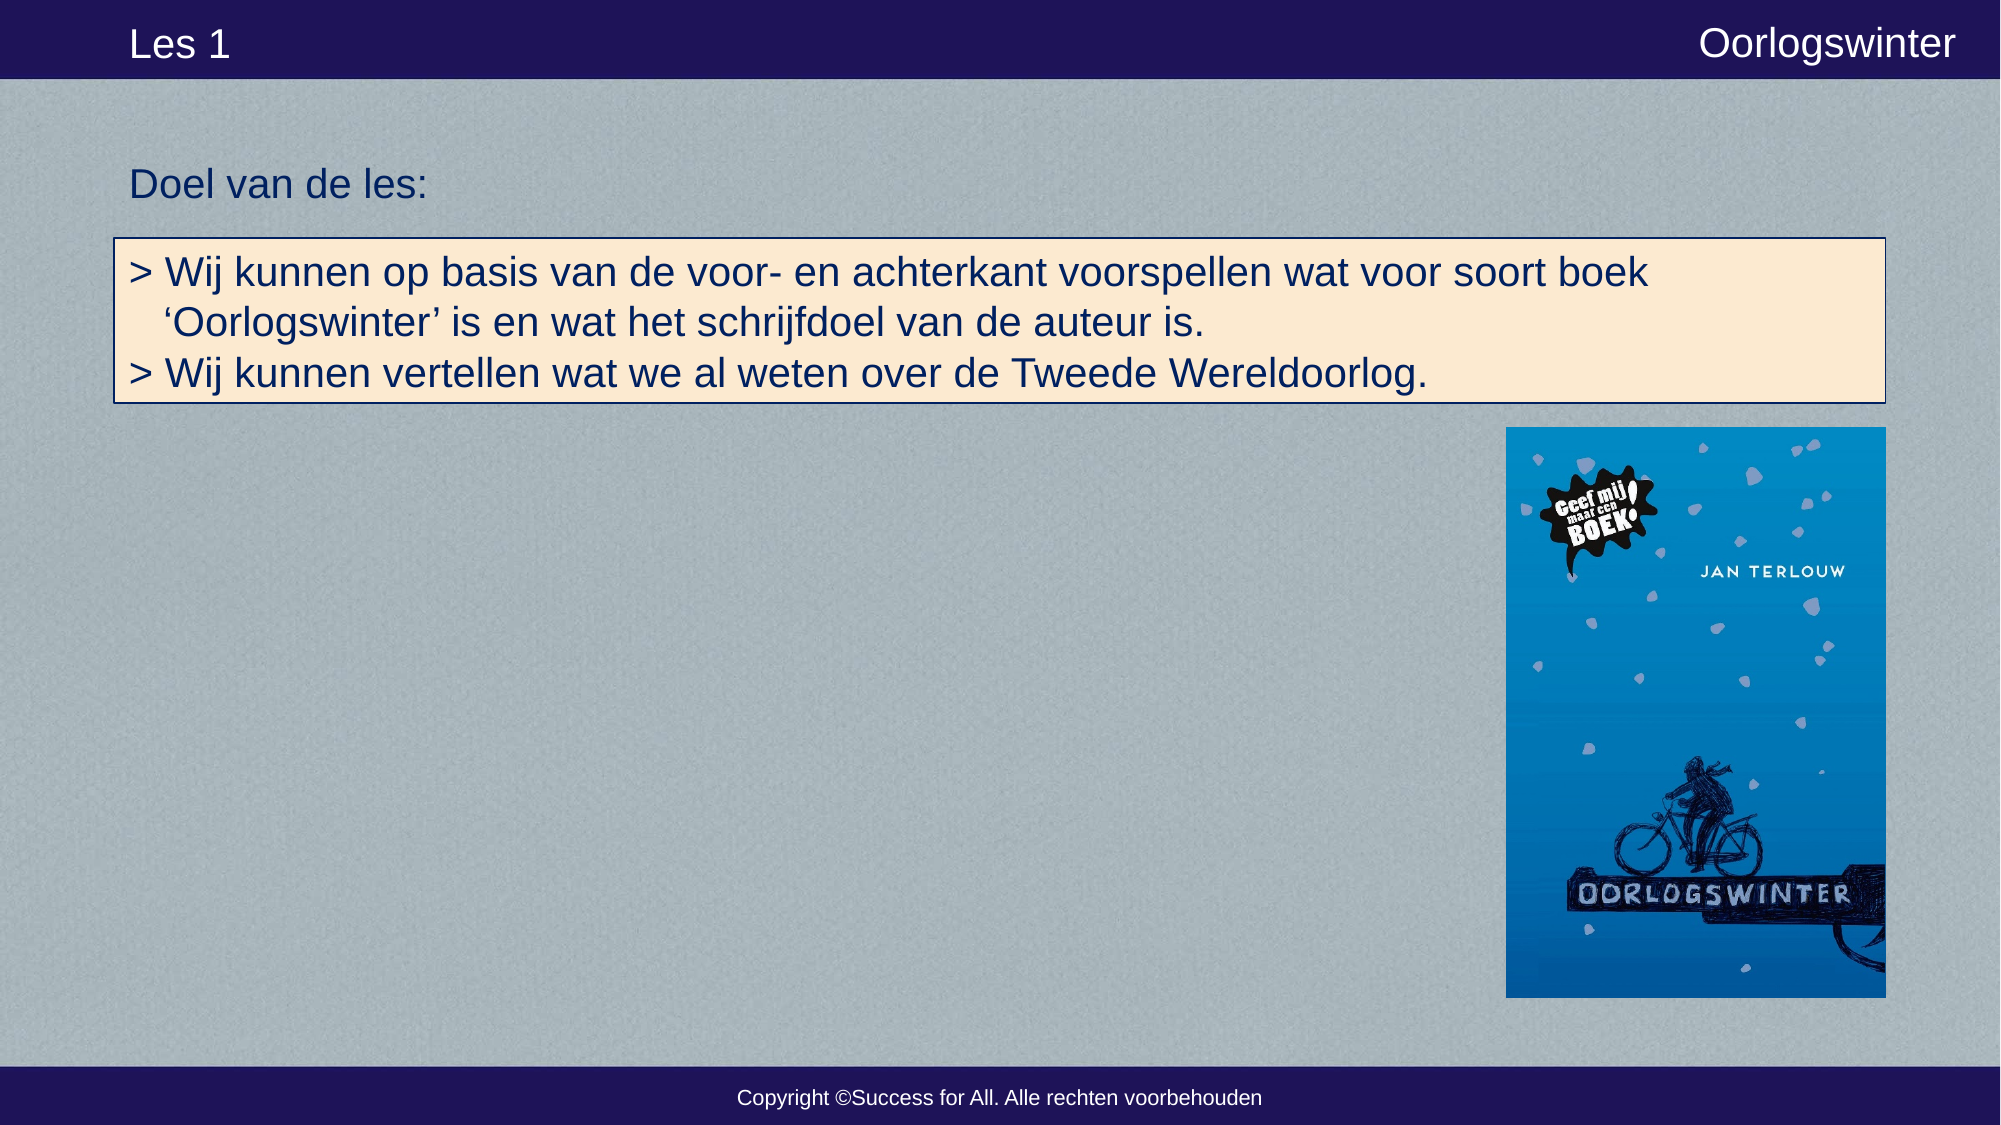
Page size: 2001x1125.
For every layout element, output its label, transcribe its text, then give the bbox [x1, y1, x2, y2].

picture [0, 0, 2001, 1125]
text_box Les 1 [114, 9, 354, 75]
text_box > Wij kunnen op basis van de voor- en achterkant voorspellen wat voor soort boek ‘Oorlogswinter’ is en wat het schrijfdoel van de auteur is. > Wij kunnen vertellen wat we al weten over de Tweede Wereldoorlog. [113, 237, 1886, 403]
text_box Oorlogswinter [744, 8, 1972, 74]
text_box Doel van de les: [113, 148, 1635, 214]
text_box Copyright ©Success for All. Alle rechten voorbehouden [0, 1076, 2000, 1125]
